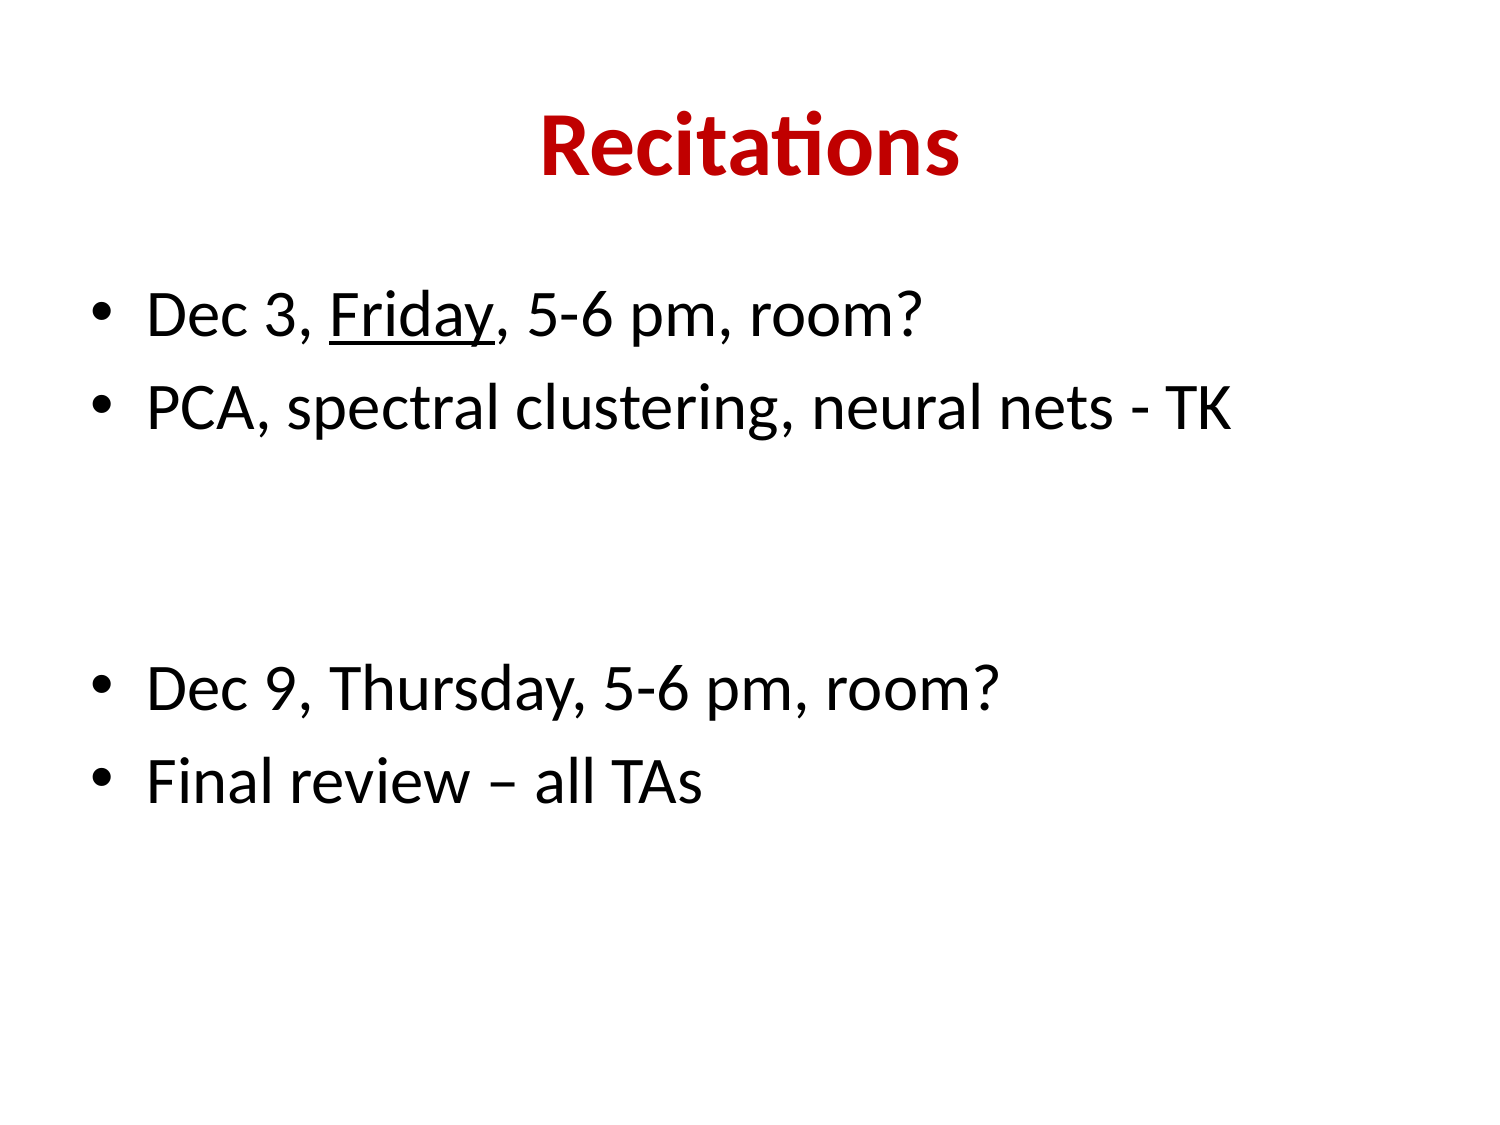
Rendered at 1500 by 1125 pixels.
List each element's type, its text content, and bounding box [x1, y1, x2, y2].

title Recitations [75, 45, 1425, 233]
list Dec 3, Friday, 5-6 pm, room? PCA, spectral clustering, neural nets - TK Dec 9, Thursday, 5-6 pm, room? Final review – all TAs [75, 262, 1425, 1005]
